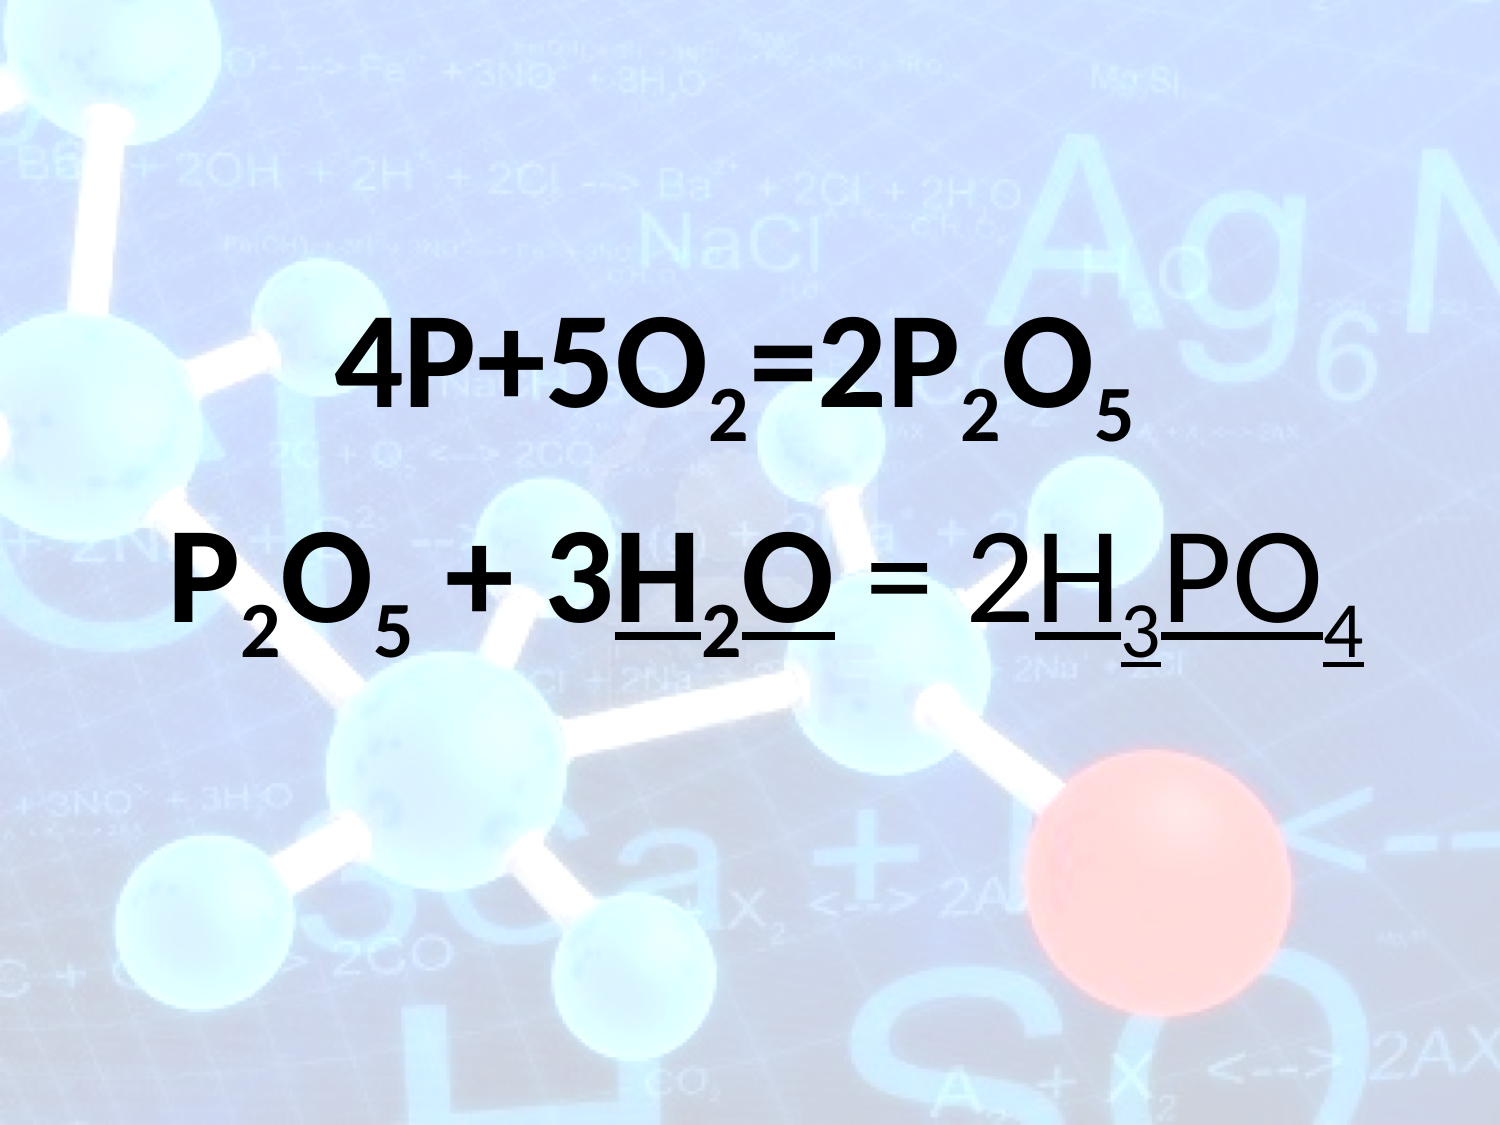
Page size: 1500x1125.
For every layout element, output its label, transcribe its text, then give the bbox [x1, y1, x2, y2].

list 4Р+5О2=2Р2О5 Р2О5 + 3Н2О = 2Н3РО4 [75, 262, 1425, 1005]
picture [0, 0, 1500, 1125]
